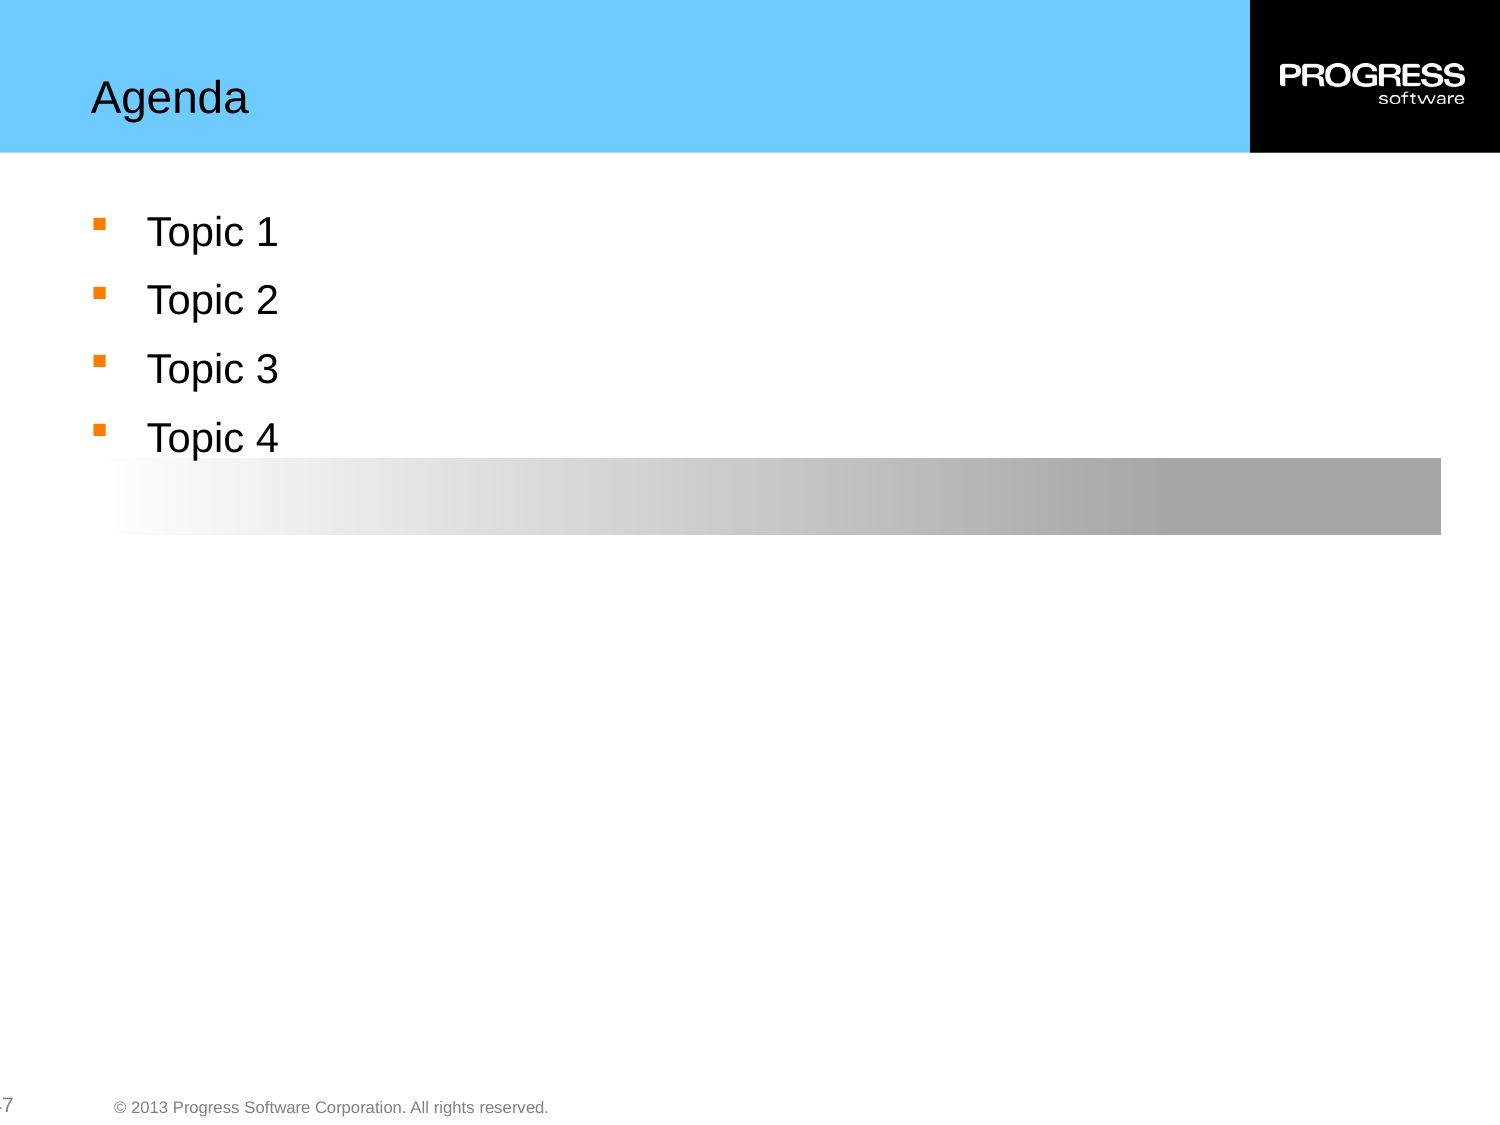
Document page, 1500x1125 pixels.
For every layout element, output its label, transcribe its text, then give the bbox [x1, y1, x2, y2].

text_box [1351, 458, 1441, 535]
title Agenda [75, 64, 1201, 132]
picture [1280, 63, 1465, 104]
list Topic 1 Topic 2 Topic 3 Topic 4 [75, 196, 1351, 1068]
